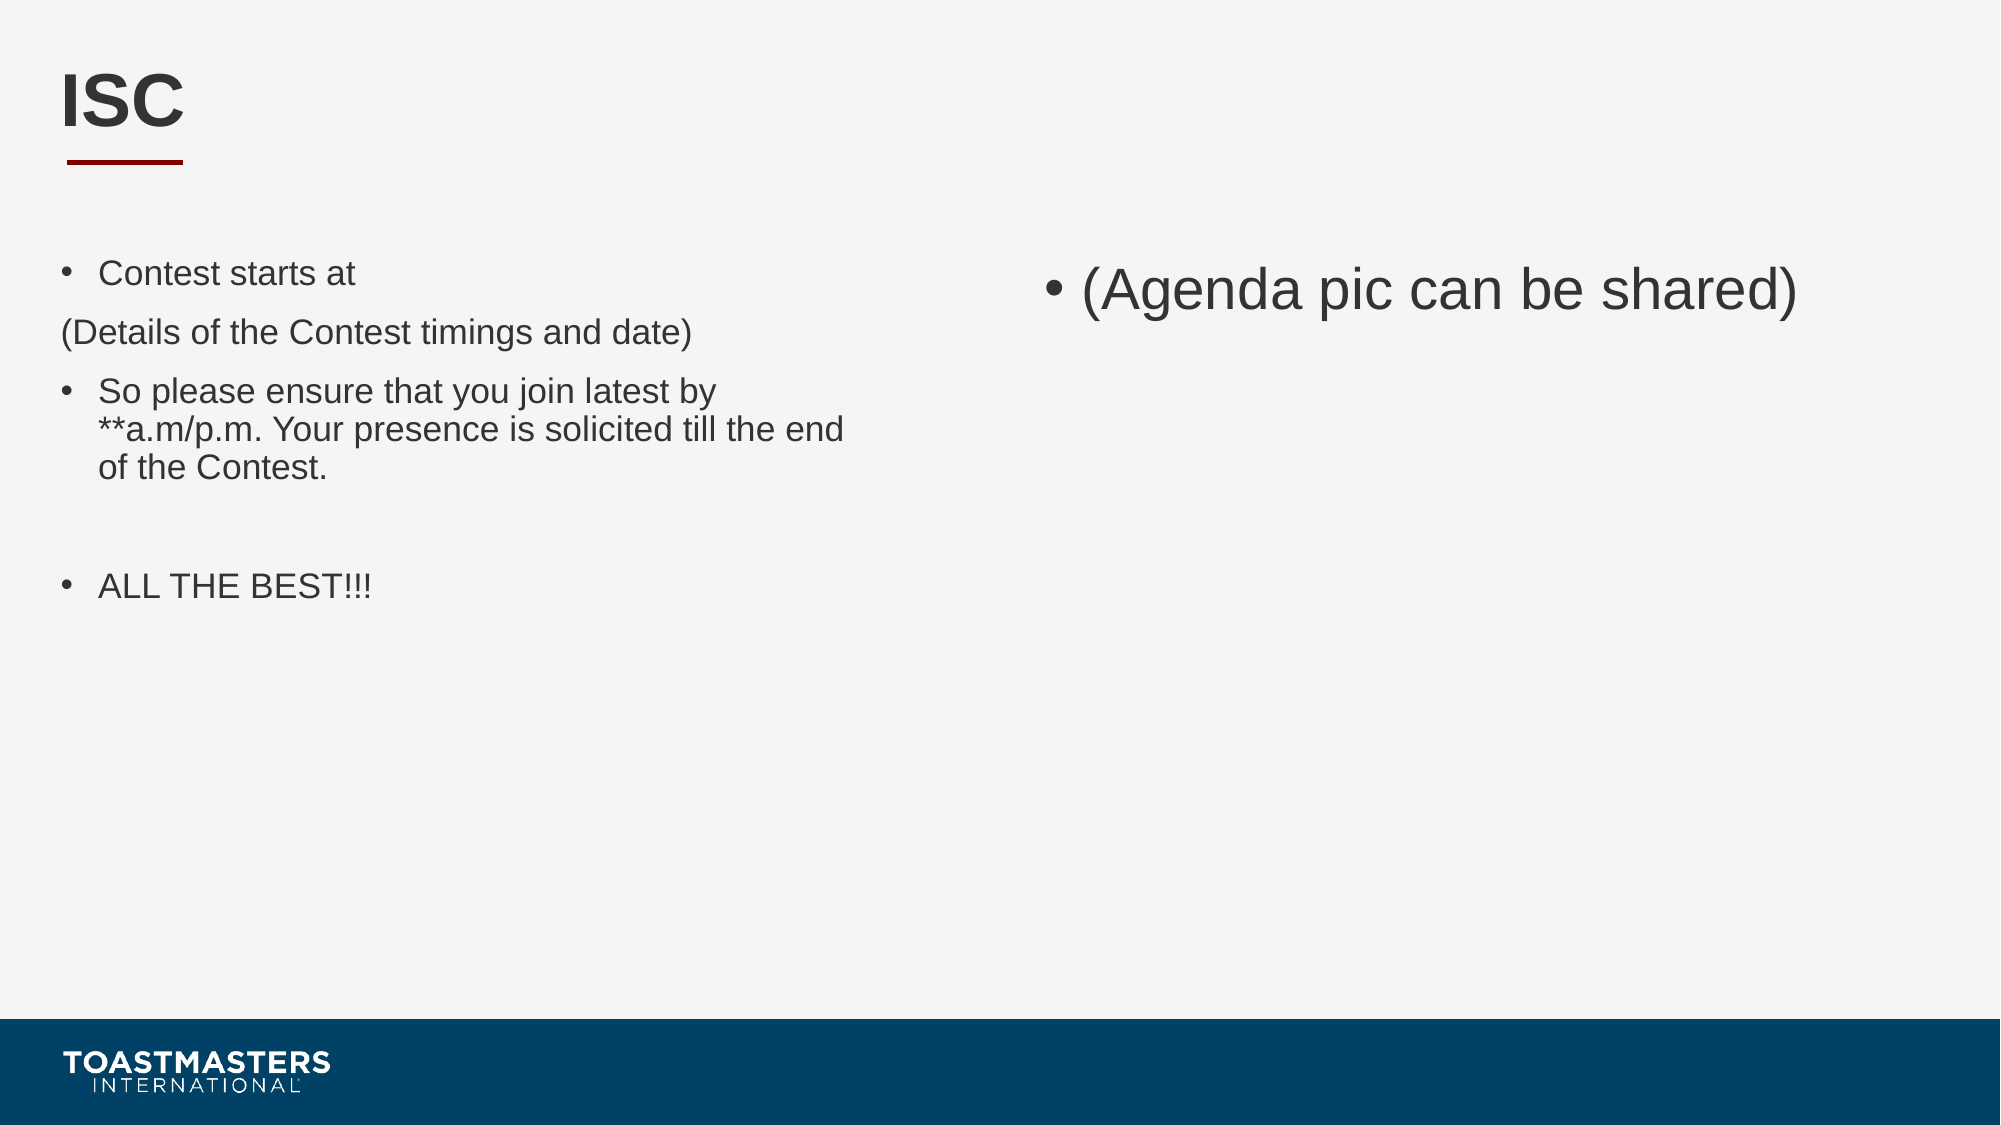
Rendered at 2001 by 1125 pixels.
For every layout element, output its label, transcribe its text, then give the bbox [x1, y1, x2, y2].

picture [51, 1036, 343, 1103]
list (Agenda pic can be shared) [1029, 251, 1955, 963]
list Contest starts at (Details of the Contest timings and date) So please ensure that you join latest by **a.m/p.m. Your presence is solicited till the end of the Contest. ALL THE BEST!!! [45, 183, 862, 963]
title ISC [45, 48, 1957, 155]
